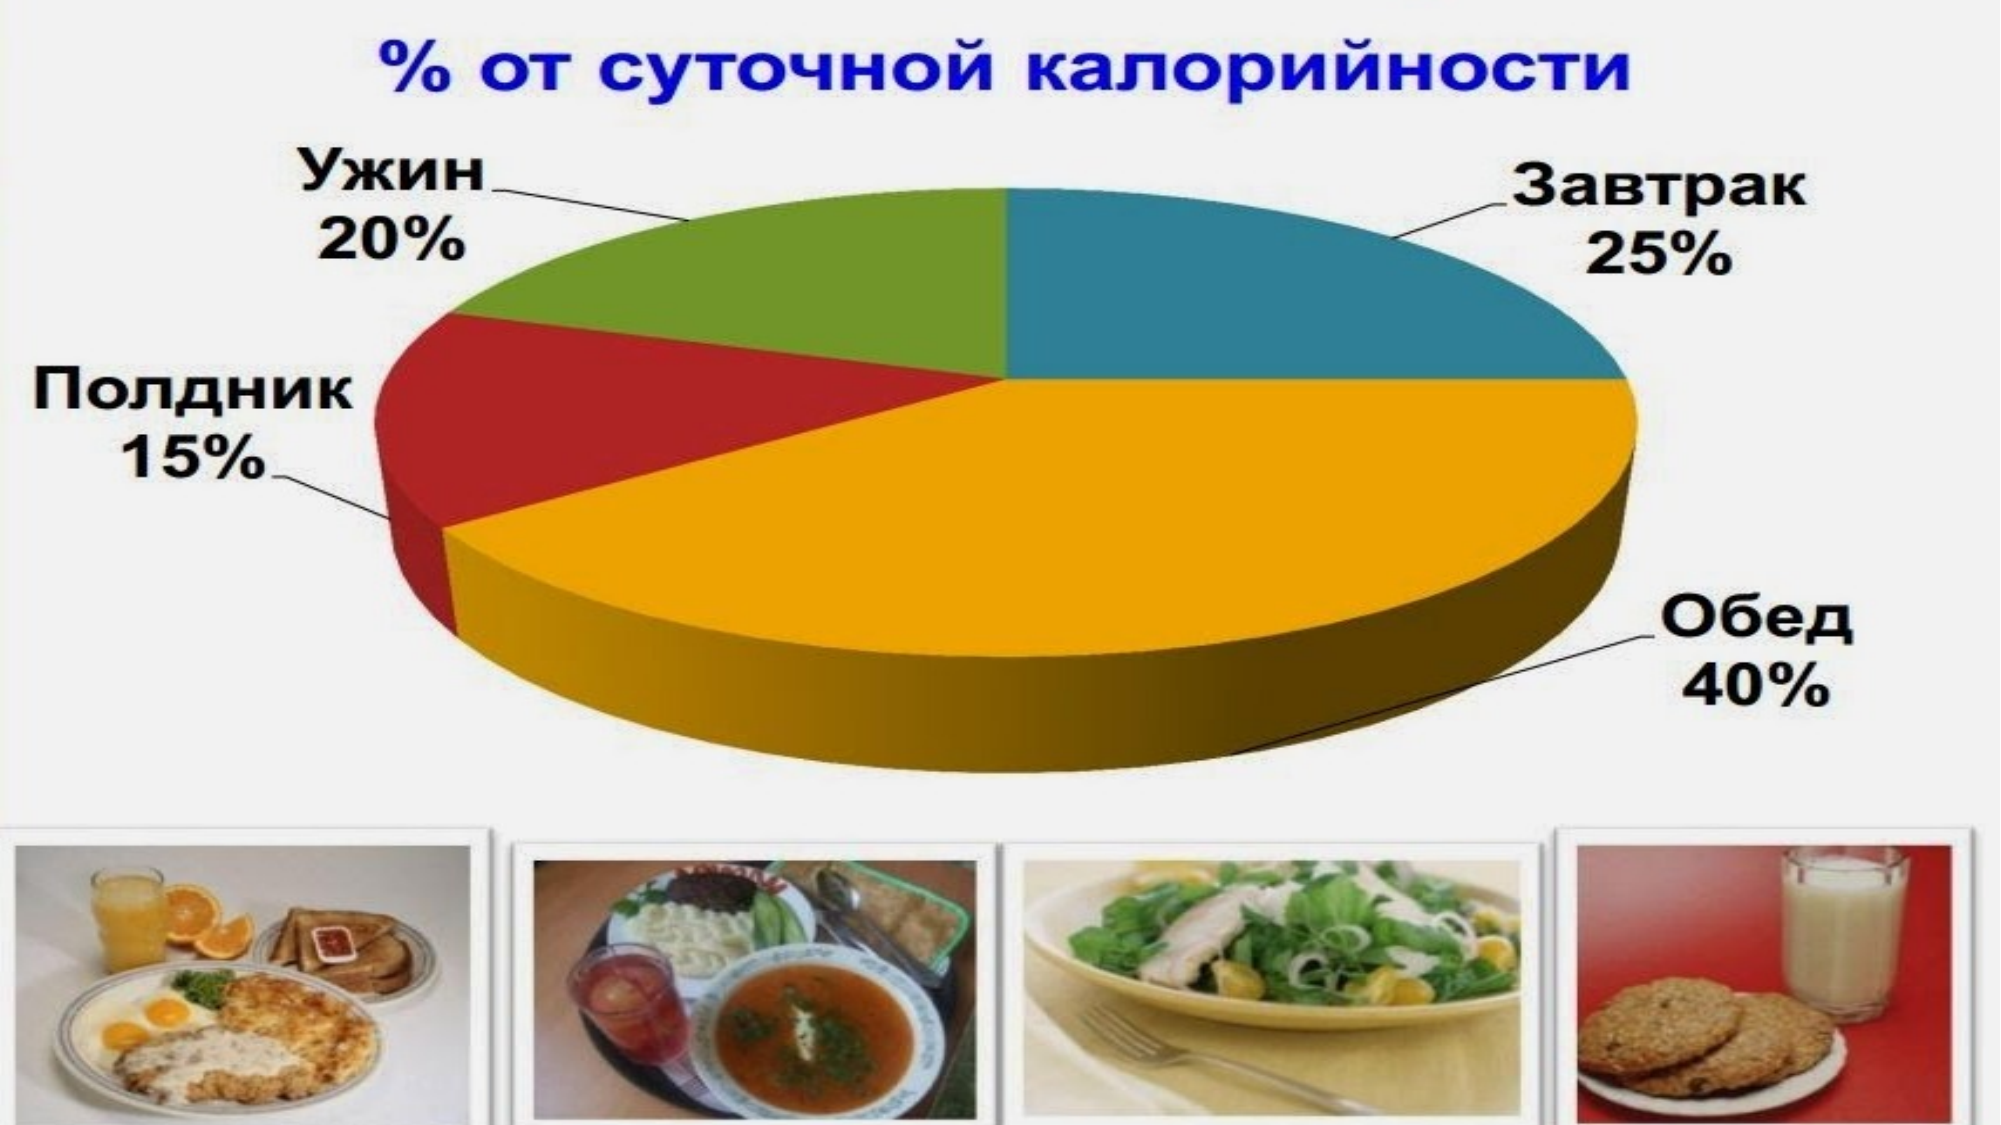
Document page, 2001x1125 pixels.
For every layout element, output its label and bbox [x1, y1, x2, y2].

list [0, 0, 2000, 1125]
